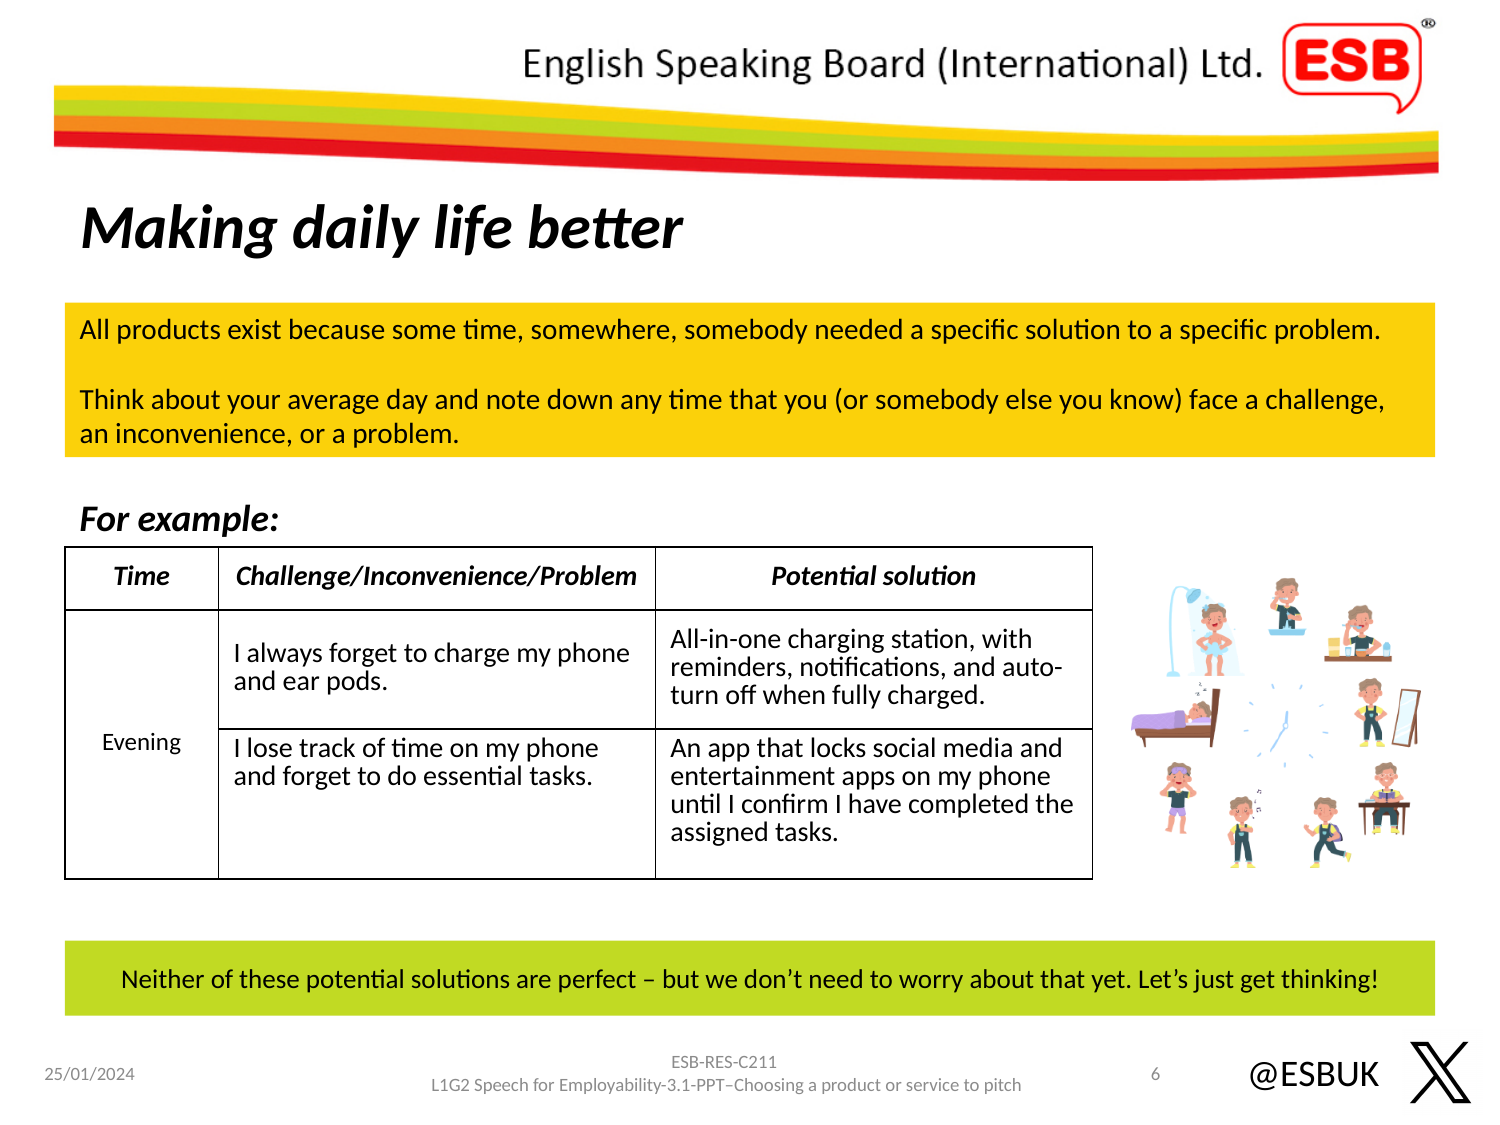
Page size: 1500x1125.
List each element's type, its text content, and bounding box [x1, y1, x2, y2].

text_box All products exist because some time, somewhere, somebody needed a specific solution to a specific problem. Think about your average day and note down any time that you (or somebody else you know) face a challenge, an inconvenience, or a problem. [64, 302, 1436, 458]
picture [1106, 536, 1460, 893]
table_cell All-in-one charging station, with reminders, notifications, and auto-turn off when fully charged. [656, 611, 1092, 728]
table_cell An app that locks social media and entertainment apps on my phone until I confirm I have completed the assigned tasks. [656, 730, 1092, 878]
footer ESB-RES-C211 L1G2 Speech for Employability-3.1-PPT–Choosing a product or service to pitch [395, 1042, 930, 1103]
picture [1402, 1029, 1483, 1116]
title Making daily life better [64, 187, 1359, 271]
table_header Potential solution [656, 548, 1092, 609]
table_cell I always forget to charge my phone and ear pods. [219, 611, 655, 728]
table_cell Evening [66, 611, 218, 878]
slide_number 6 [930, 1042, 1176, 1103]
table_cell I lose track of time on my phone and forget to do essential tasks. [219, 730, 655, 878]
table_header Time [66, 548, 218, 609]
picture [0, 0, 1500, 189]
text_box For example: [64, 486, 691, 546]
text_box Neither of these potential solutions are perfect – but we don’t need to worry about that yet. Let’s just get thinking! [64, 939, 1436, 1017]
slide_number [29, 1042, 367, 1103]
table_header Challenge/Inconvenience/Problem [219, 548, 655, 609]
